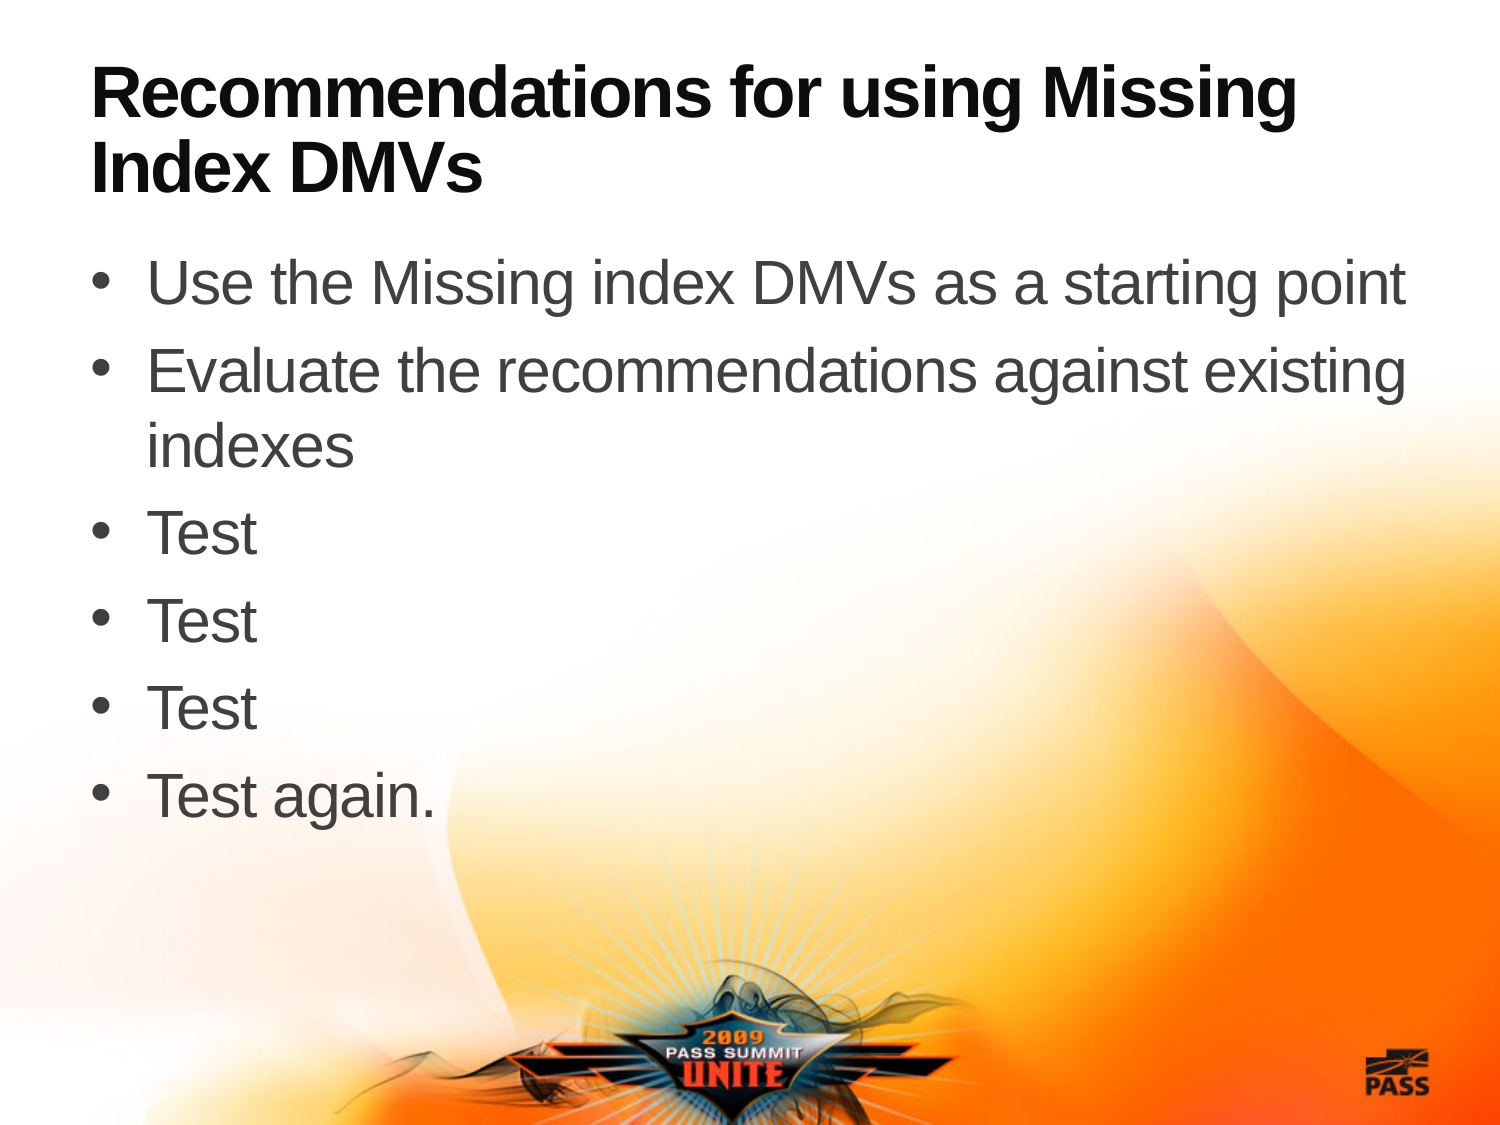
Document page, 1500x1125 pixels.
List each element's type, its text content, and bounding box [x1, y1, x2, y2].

list Use the Missing index DMVs as a starting point Evaluate the recommendations against existing indexes Test Test Test Test again. [75, 234, 1425, 988]
footer [74, 1042, 488, 1103]
picture [0, 0, 1500, 1125]
title Recommendations for using Missing Index DMVs [75, 49, 1425, 223]
